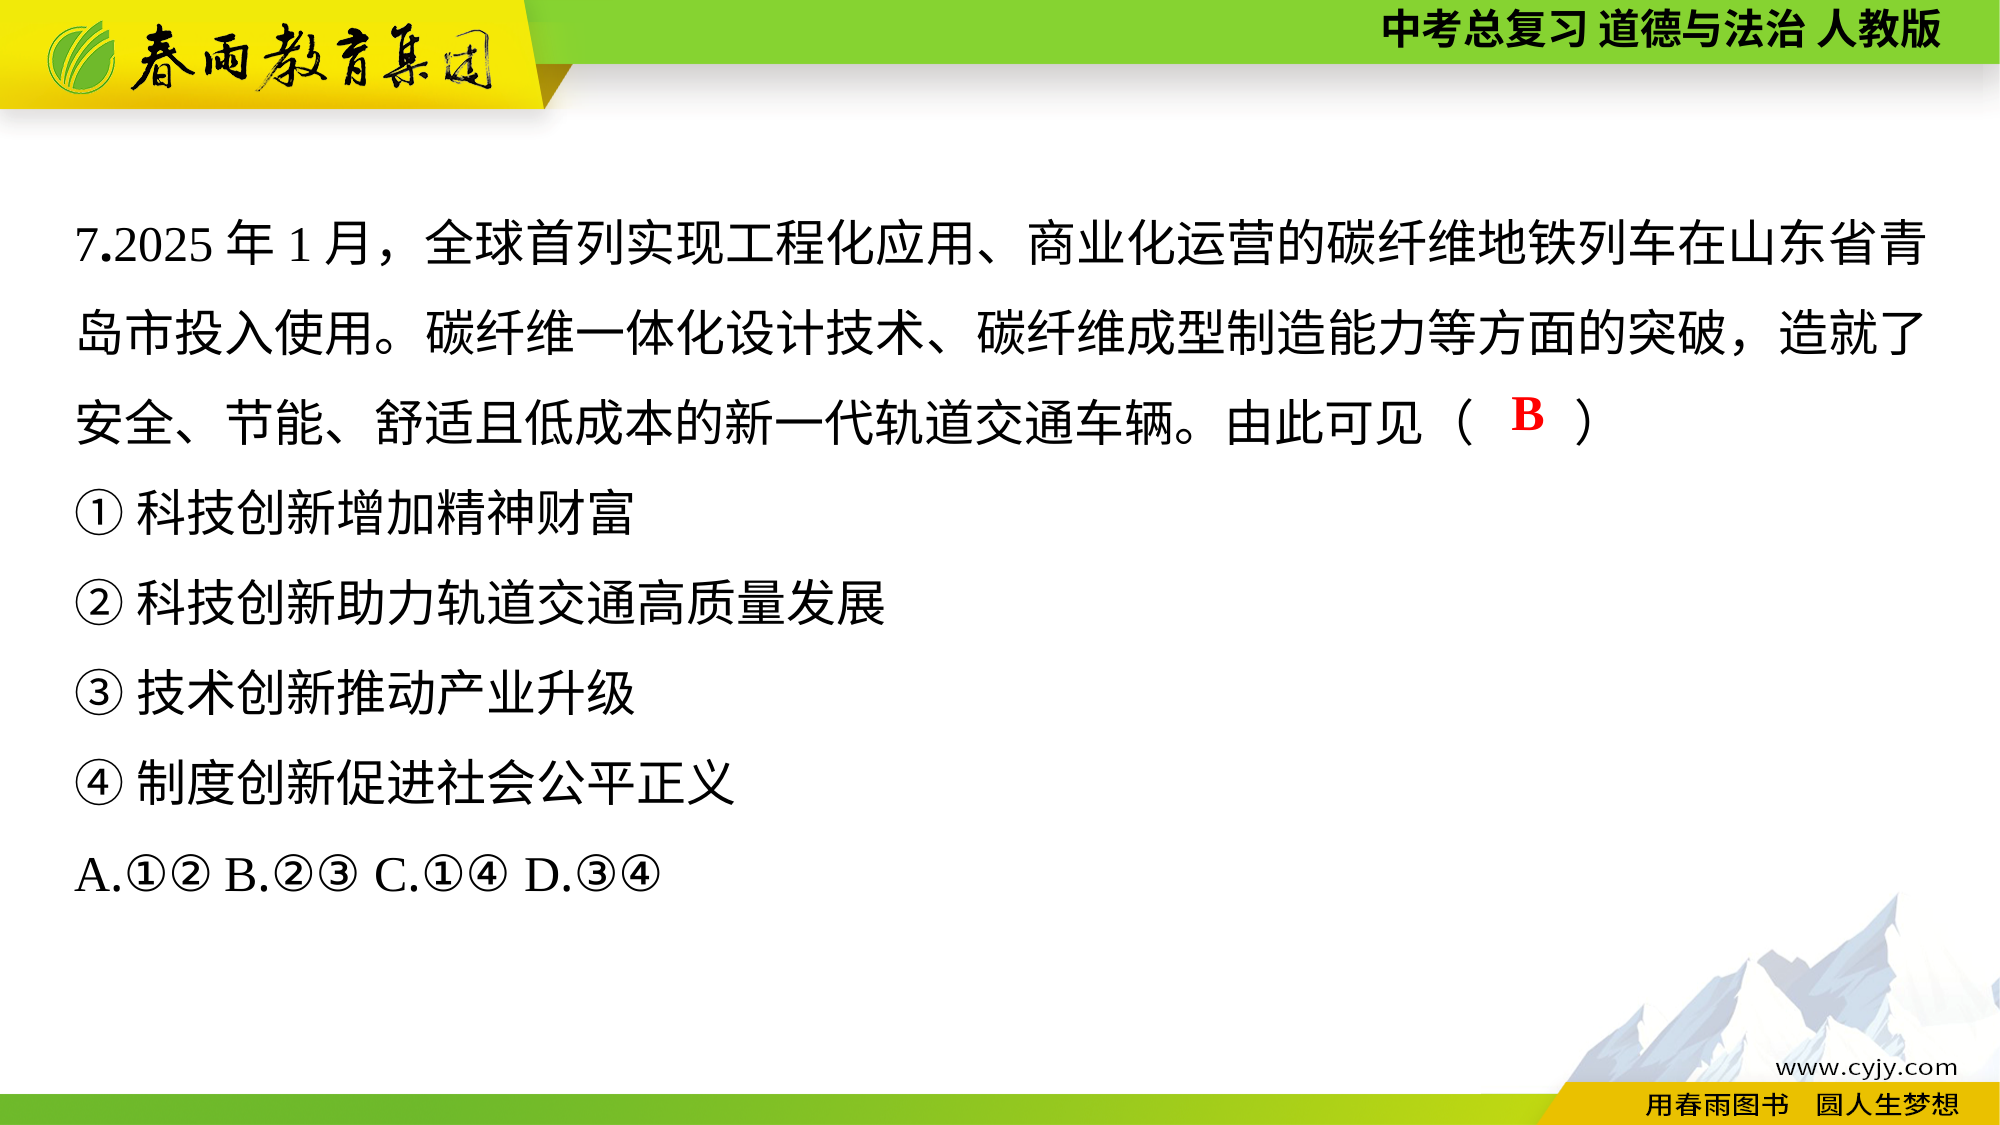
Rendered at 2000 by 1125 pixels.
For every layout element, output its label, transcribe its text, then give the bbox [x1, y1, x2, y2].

list 7.2025年1月，全球首列实现工程化应用、商业化运营的碳纤维地铁列车在山东省青岛市投入使用。碳纤维一体化设计技术、碳纤维成型制造能力等方面的突破，造就了安全、节能、舒适且低成本的新一代轨道交通车辆。由此可见（ ） ①科技创新增加精神财富 ②科技创新助力轨道交通高质量发展 ③技术创新推动产业升级 ④制度创新促进社会公平正义 A.①② B.②③ C.①④ D.③④ [59, 174, 1944, 906]
picture [0, 0, 2000, 1125]
text_box B [1496, 373, 1560, 449]
